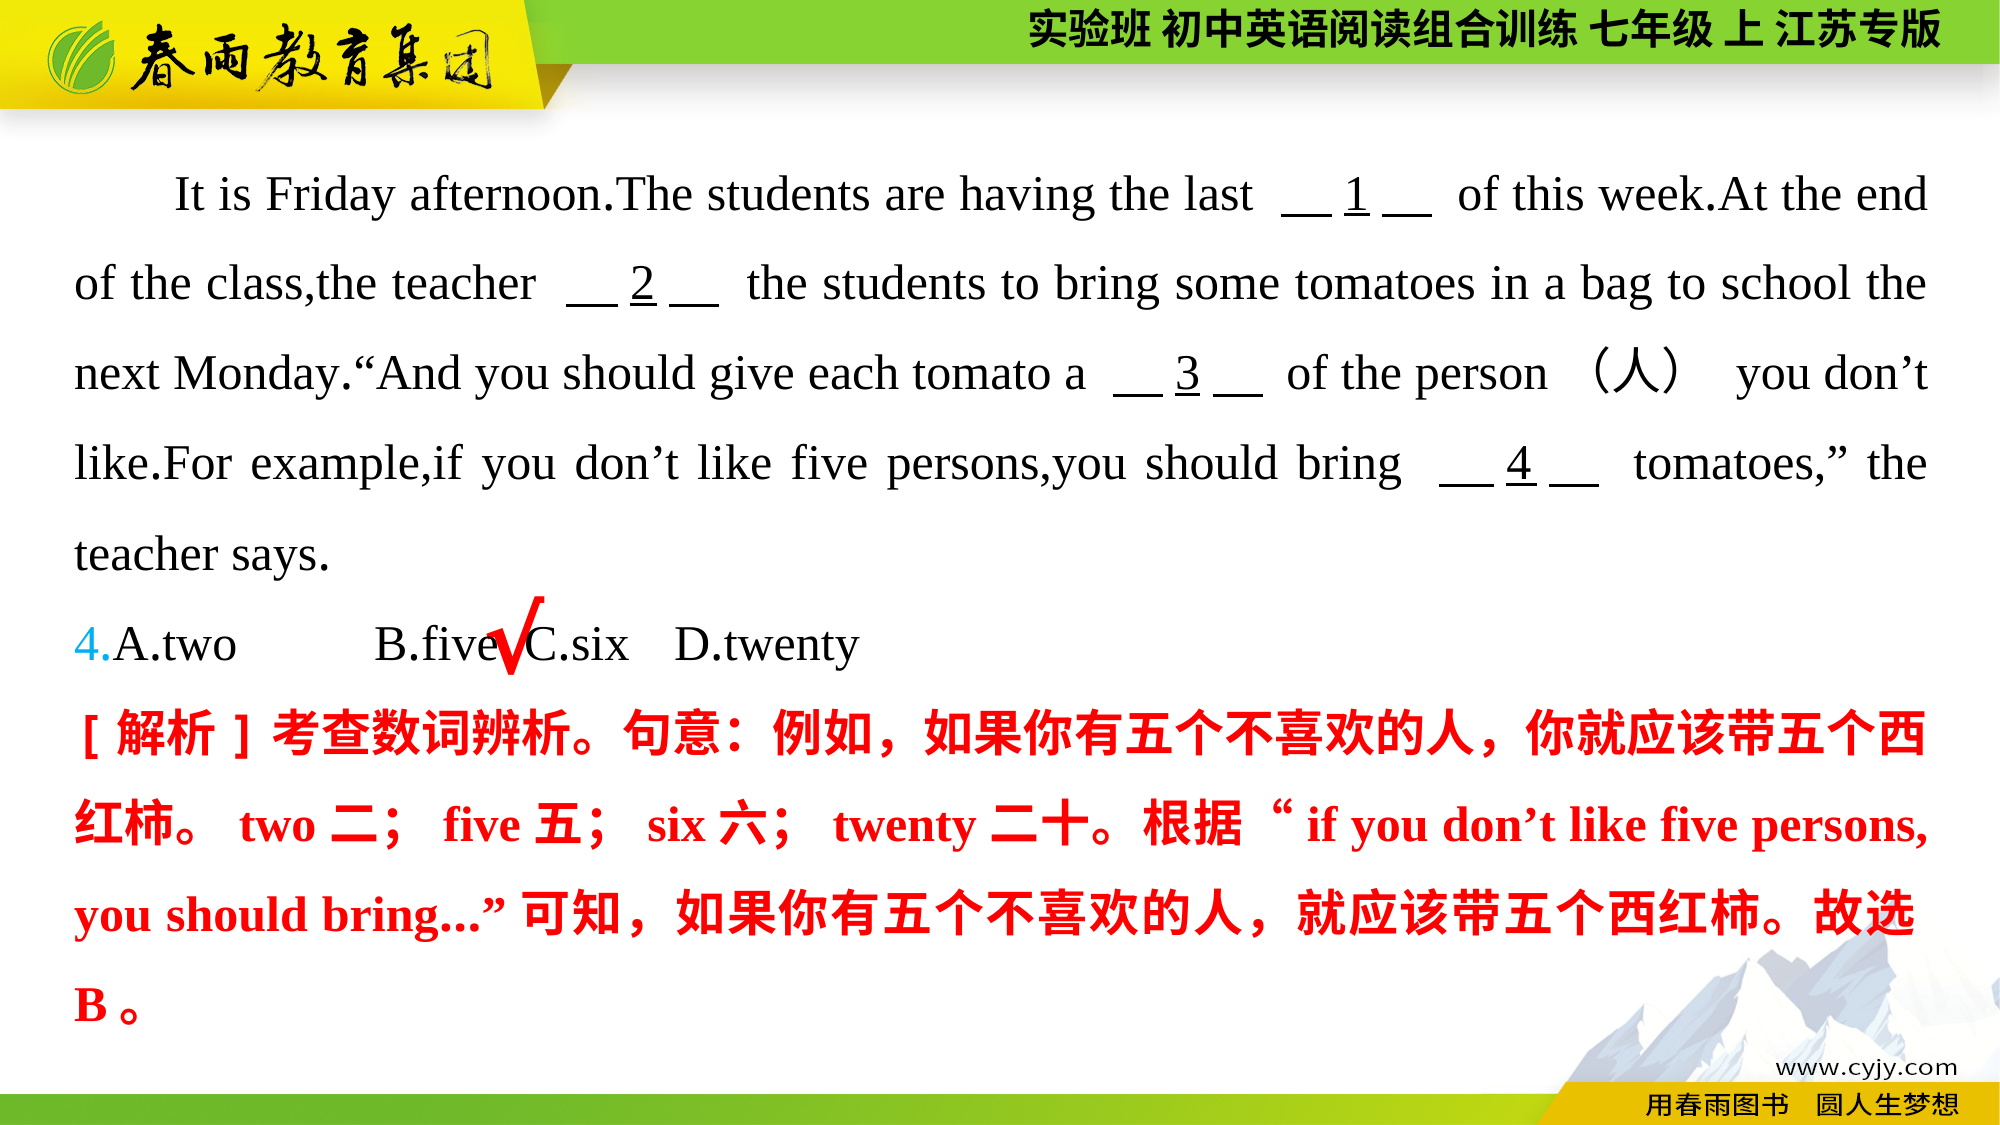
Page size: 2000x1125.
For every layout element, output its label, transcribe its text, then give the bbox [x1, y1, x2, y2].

text_box [解析]考查数词辨析。句意：例如，如果你有五个不喜欢的人，你就应该带五个西红柿。two二；five五；six六；twenty二十。根据“if you don’t like five persons, you should bring...”可知，如果你有五个不喜欢的人，就应该带五个西红柿。故选B。 [59, 664, 1944, 1040]
picture [0, 0, 2000, 1125]
list It is Friday afternoon.The students are having the last 1 of this week.At the end of the class,the teacher 2 the students to bring some tomatoes in a bag to school the next Monday.“And you should give each tomato a 3 of the person（人） you don’t like.For example,if you don’t like five persons,you should bring 4 tomatoes,” the teacher says. 4.A.two B.five C.six D.twenty [59, 122, 1944, 664]
